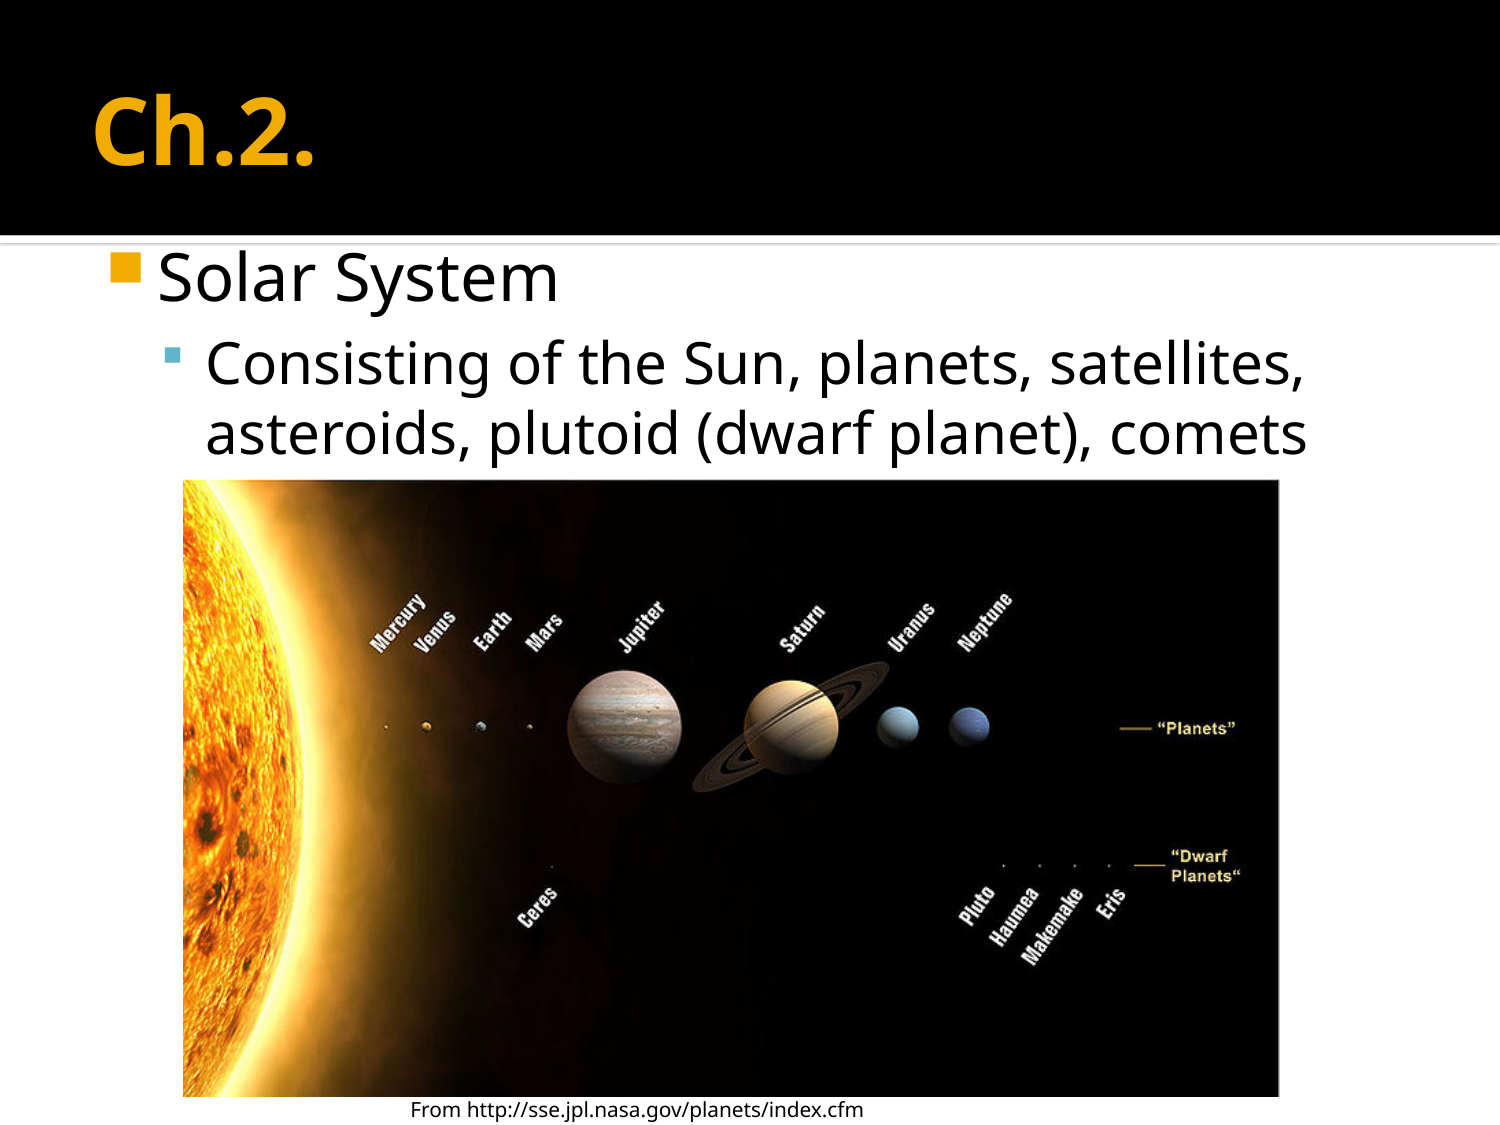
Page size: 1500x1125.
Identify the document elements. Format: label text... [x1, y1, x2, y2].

text_box From http://sse.jpl.nasa.gov/planets/index.cfm [395, 1105, 1146, 1125]
title Ch.2. [75, 25, 1425, 231]
picture [182, 479, 1280, 1097]
list Solar System Consisting of the Sun, planets, satellites, asteroids, plutoid (dwarf planet), comets &others. [76, 219, 1427, 979]
